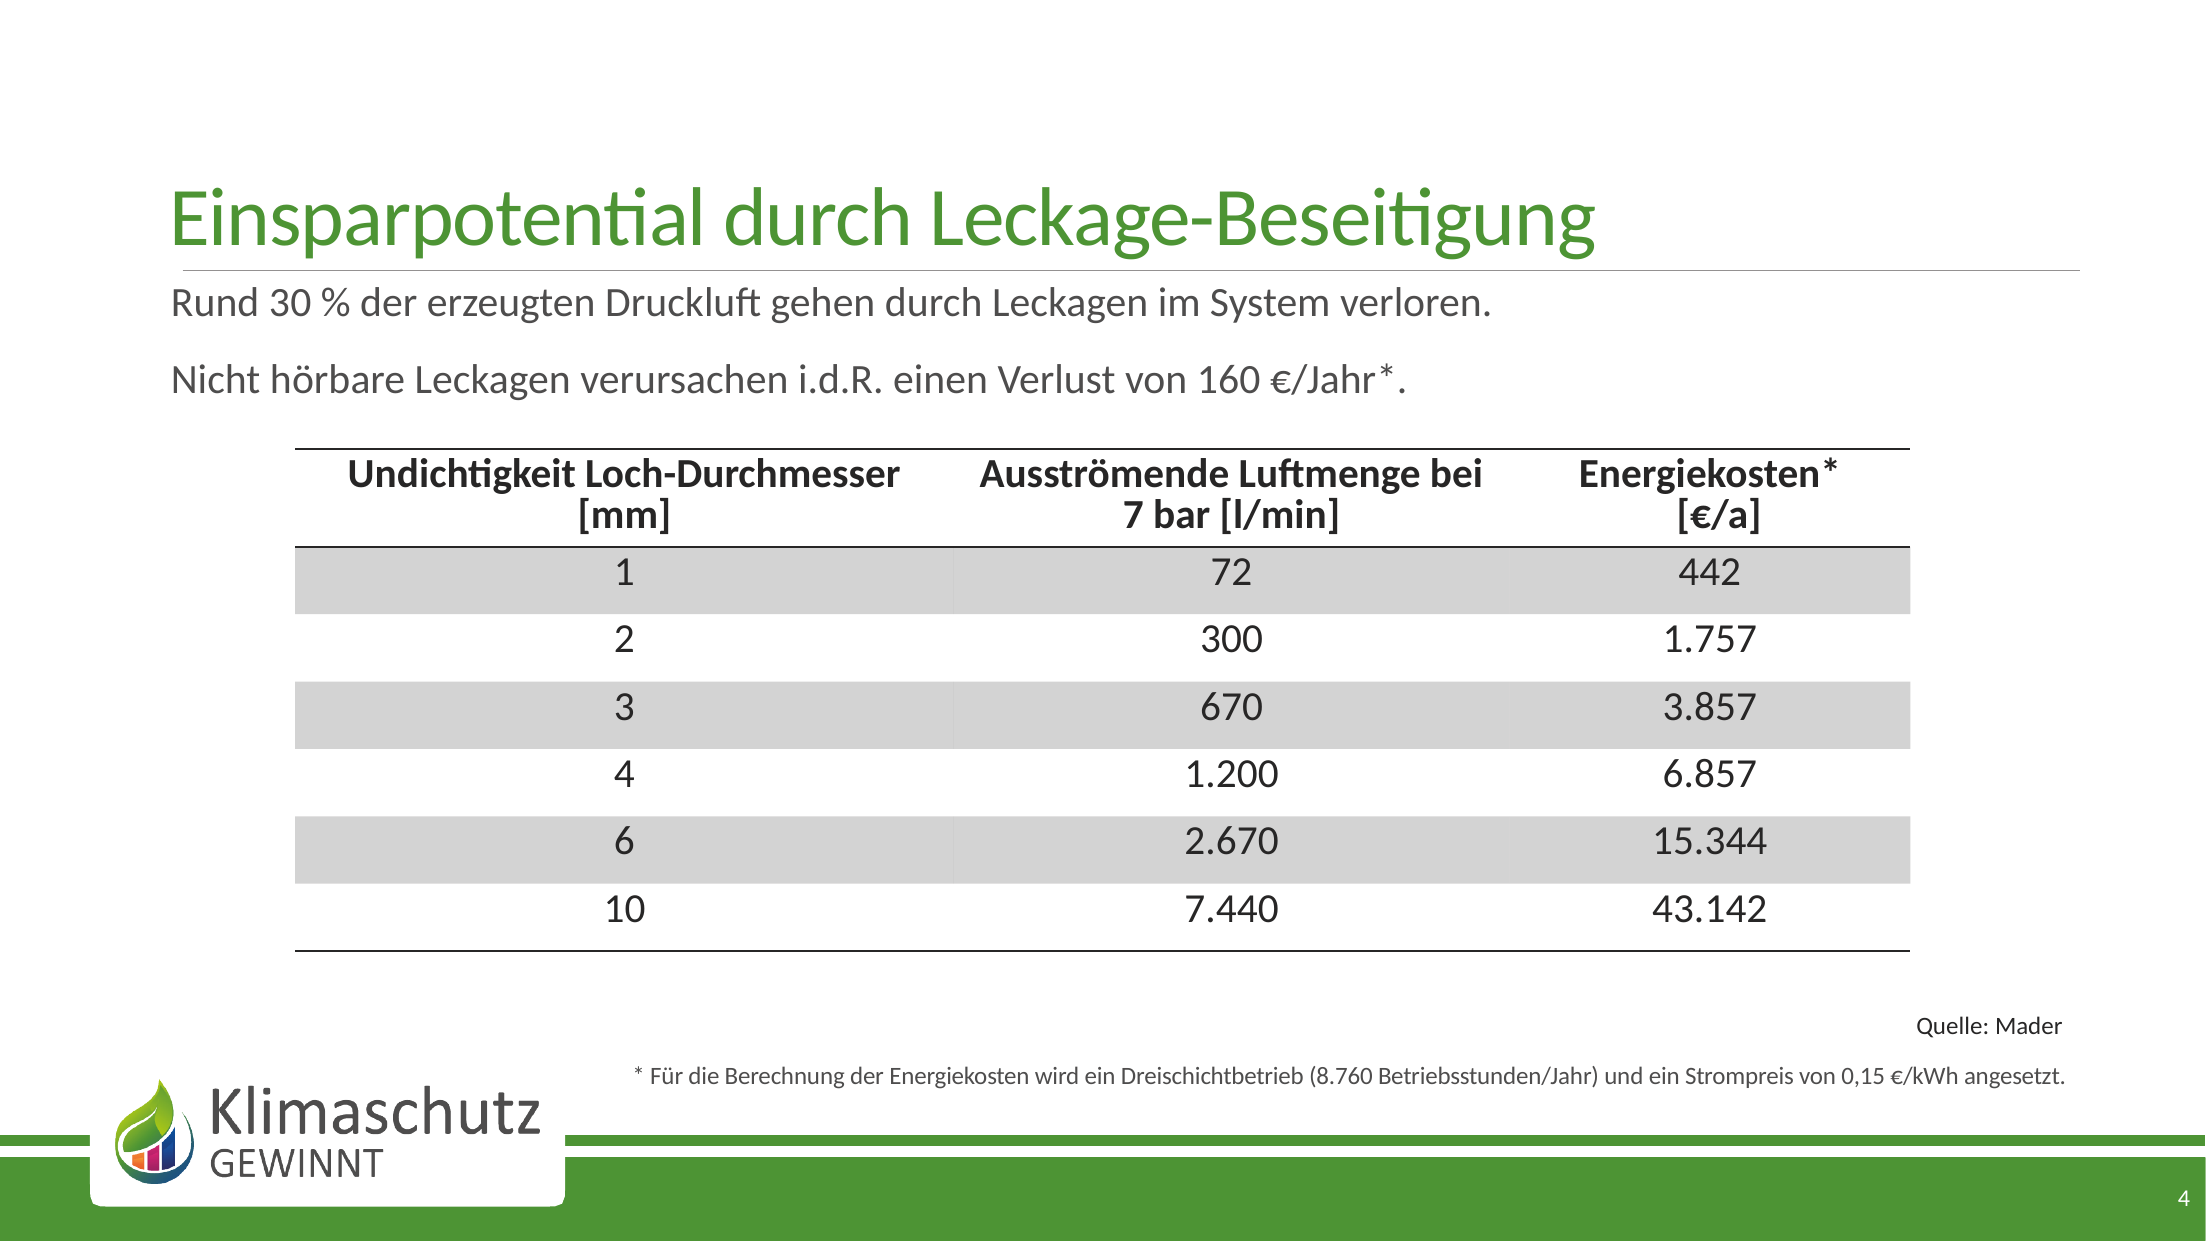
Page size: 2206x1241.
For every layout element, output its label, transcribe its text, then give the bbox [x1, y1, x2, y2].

table_cell 10 [295, 884, 954, 950]
table_cell 442 [1510, 548, 1910, 614]
table_cell 1.200 [954, 749, 1510, 816]
list Rund 30 % der erzeugten Druckluft gehen durch Leckagen im System verloren. Nicht hörbare Leckagen verursachen i.d.R. einen Verlust von 160 €/Jahr*. [154, 272, 2081, 415]
table_cell 6 [295, 816, 954, 884]
table_cell 1 [295, 548, 954, 614]
table_cell 3 [295, 682, 954, 749]
table_cell 43.142 [1510, 884, 1910, 950]
text_box * Für die Berechnung der Energiekosten wird ein Dreischichtbetrieb (8.760 Betriebsstunden/Jahr) und ein Strompreis von 0,15 €/kWh angesetzt. [630, 1059, 2081, 1090]
table_header Energiekosten* [€/a] [1510, 450, 1910, 546]
table_cell 2 [295, 614, 954, 682]
title Einsparpotential durch Leckage-Beseitigung [154, 63, 2081, 271]
picture [113, 1076, 543, 1190]
table_cell 300 [954, 614, 1510, 682]
table_cell 4 [295, 749, 954, 816]
table_cell 15.344 [1510, 816, 1910, 884]
table_cell 2.670 [954, 816, 1510, 884]
text_box Quelle: Mader [1865, 1002, 2078, 1047]
table_header Ausströmende Luftmenge bei 7 bar [l/min] [954, 450, 1510, 546]
table_header Undichtigkeit Loch-Durchmesser [mm] [295, 450, 954, 546]
table_cell 1.757 [1510, 614, 1910, 682]
table_cell 670 [954, 682, 1510, 749]
table_cell 3.857 [1510, 682, 1910, 749]
slide_number 4 [2040, 841, 2191, 1241]
table_cell 72 [954, 548, 1510, 614]
table_cell 6.857 [1510, 749, 1910, 816]
table_cell 7.440 [954, 884, 1510, 950]
